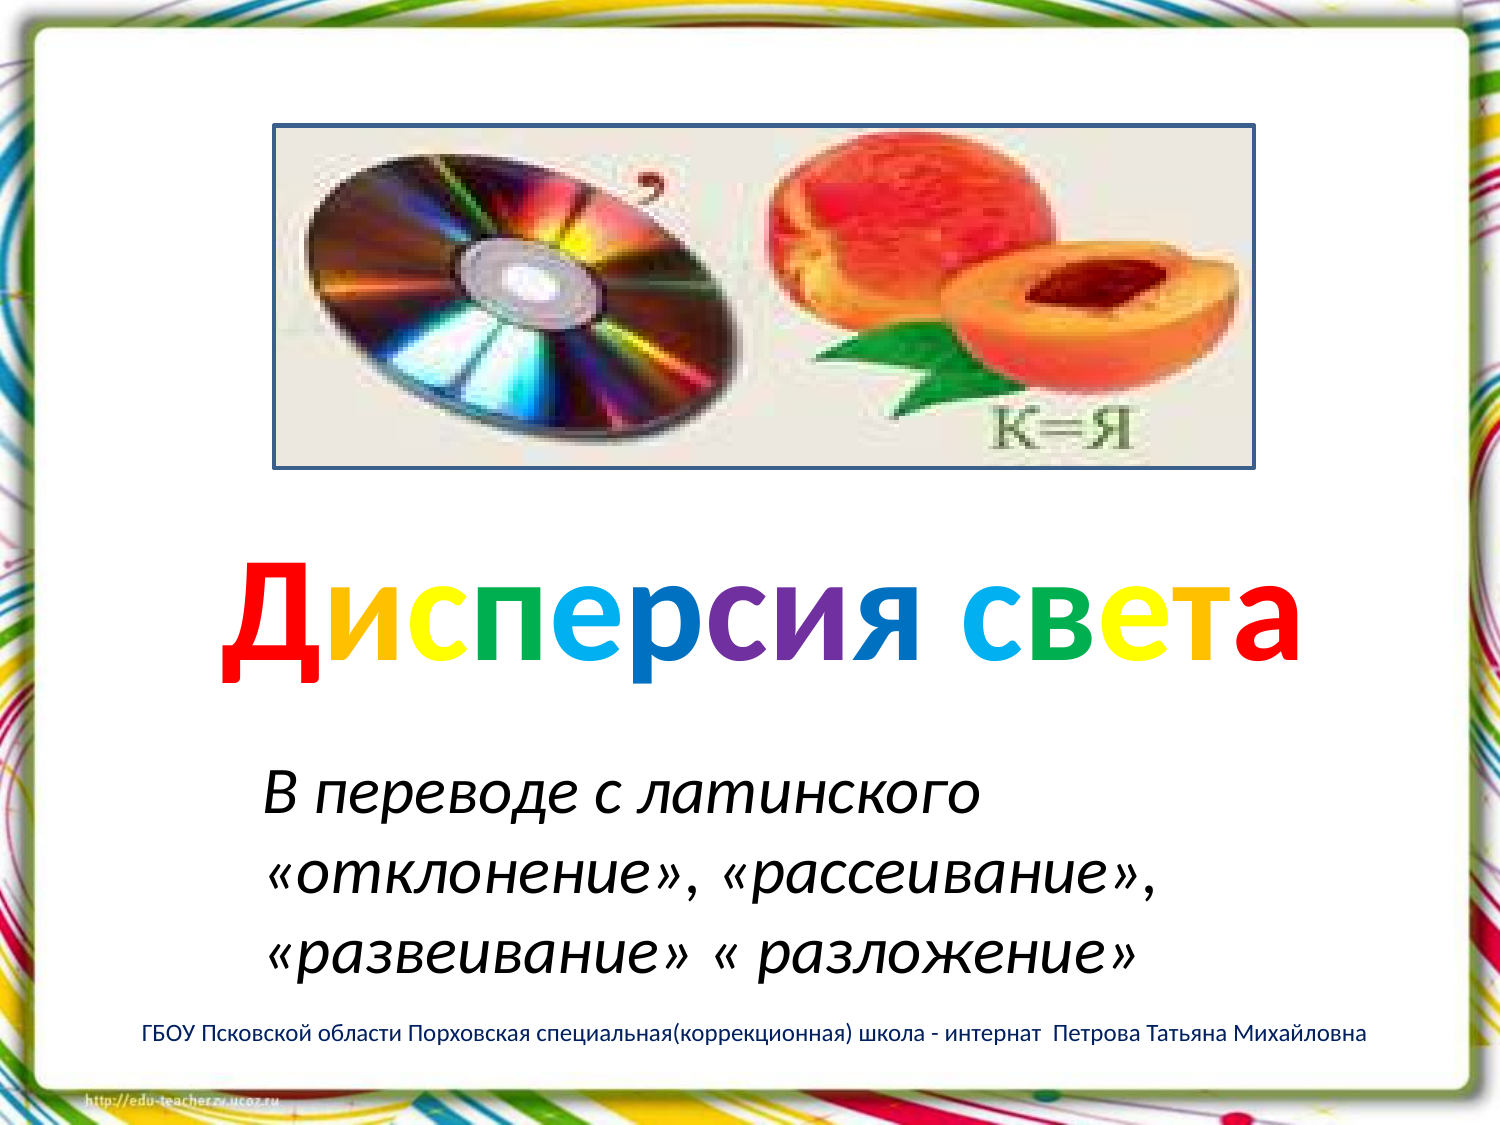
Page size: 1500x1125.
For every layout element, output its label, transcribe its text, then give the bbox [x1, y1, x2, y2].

text_box В переводе с латинского «отклонение», «рассеивание», «развеивание» « разложение» [247, 739, 1323, 995]
footer ГБОУ Псковской области Порховская специальная(коррекционная) школа - интернат Петрова Татьяна Михайловна [35, 999, 1477, 1063]
text_box Дисперсия света [207, 503, 1321, 699]
picture [0, 0, 1500, 1125]
text_box [272, 123, 1256, 470]
